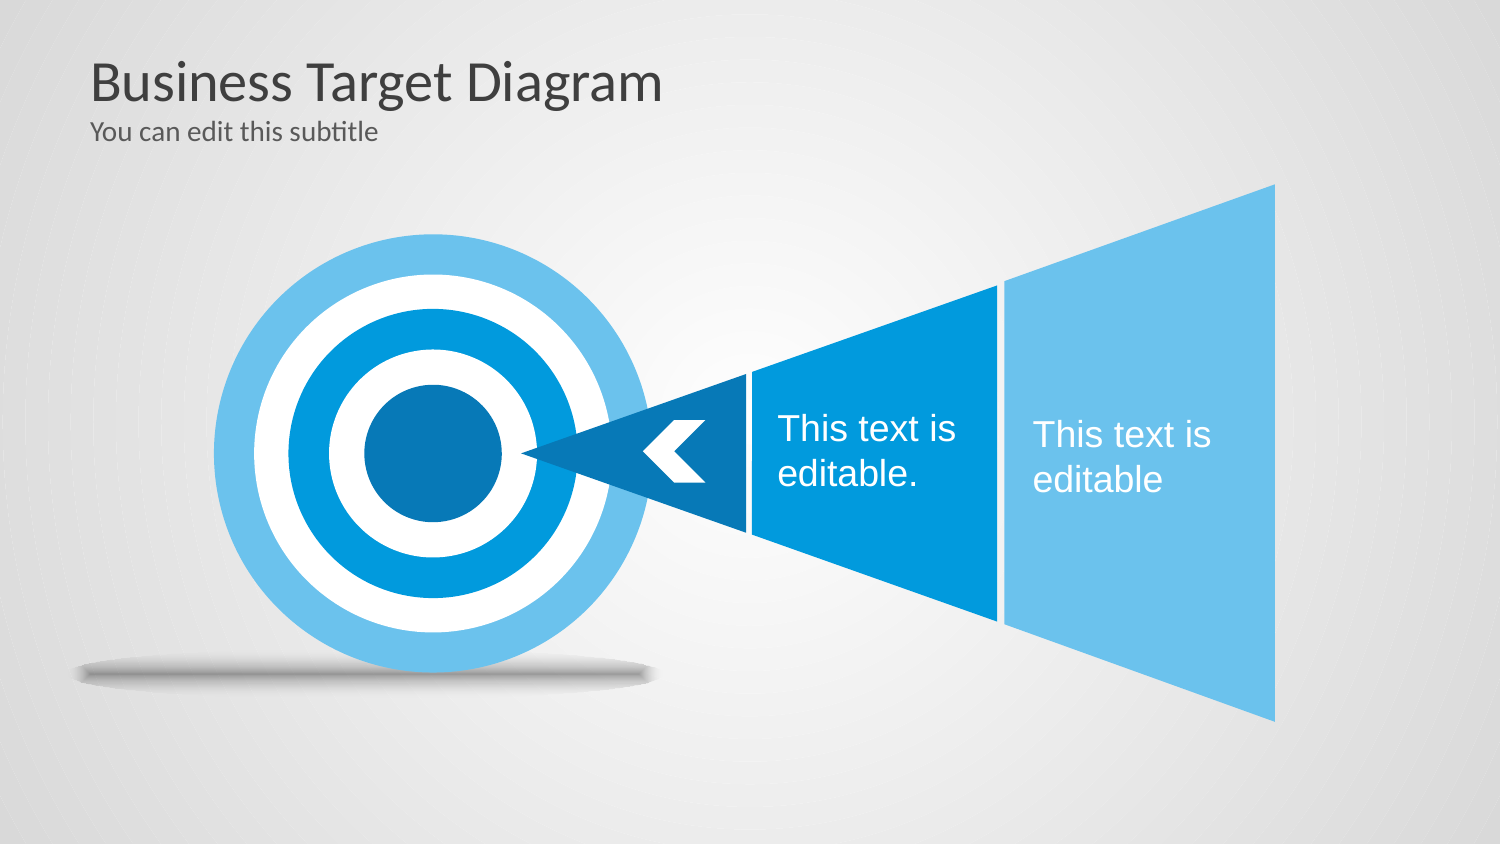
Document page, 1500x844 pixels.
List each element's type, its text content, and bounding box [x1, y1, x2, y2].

text_box [64, 651, 515, 700]
title Business Target Diagram [75, 33, 1425, 105]
list You can edit this subtitle [75, 105, 1425, 168]
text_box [520, 184, 1276, 723]
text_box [213, 234, 515, 673]
